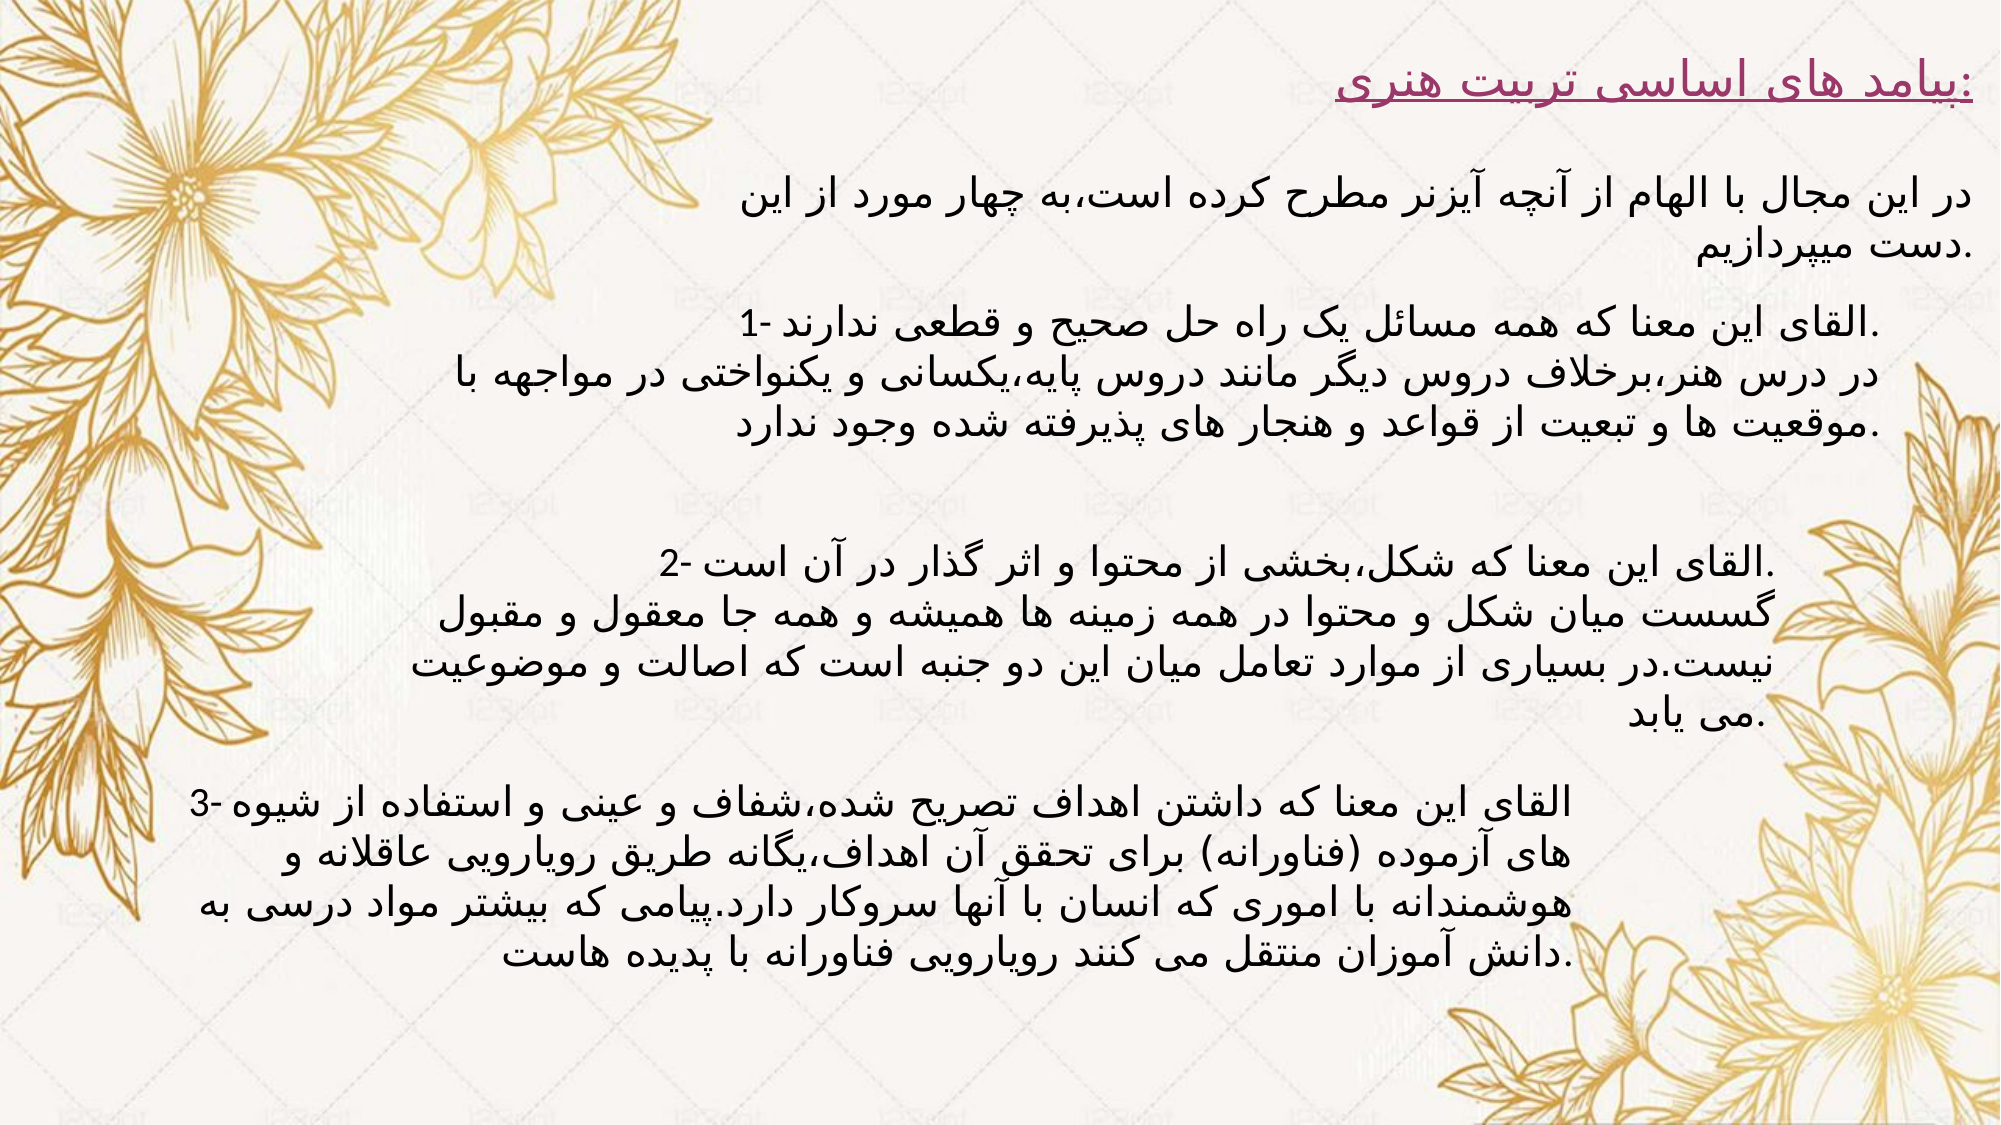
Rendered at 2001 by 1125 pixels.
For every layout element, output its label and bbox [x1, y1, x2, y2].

list [0, 0, 2000, 1125]
